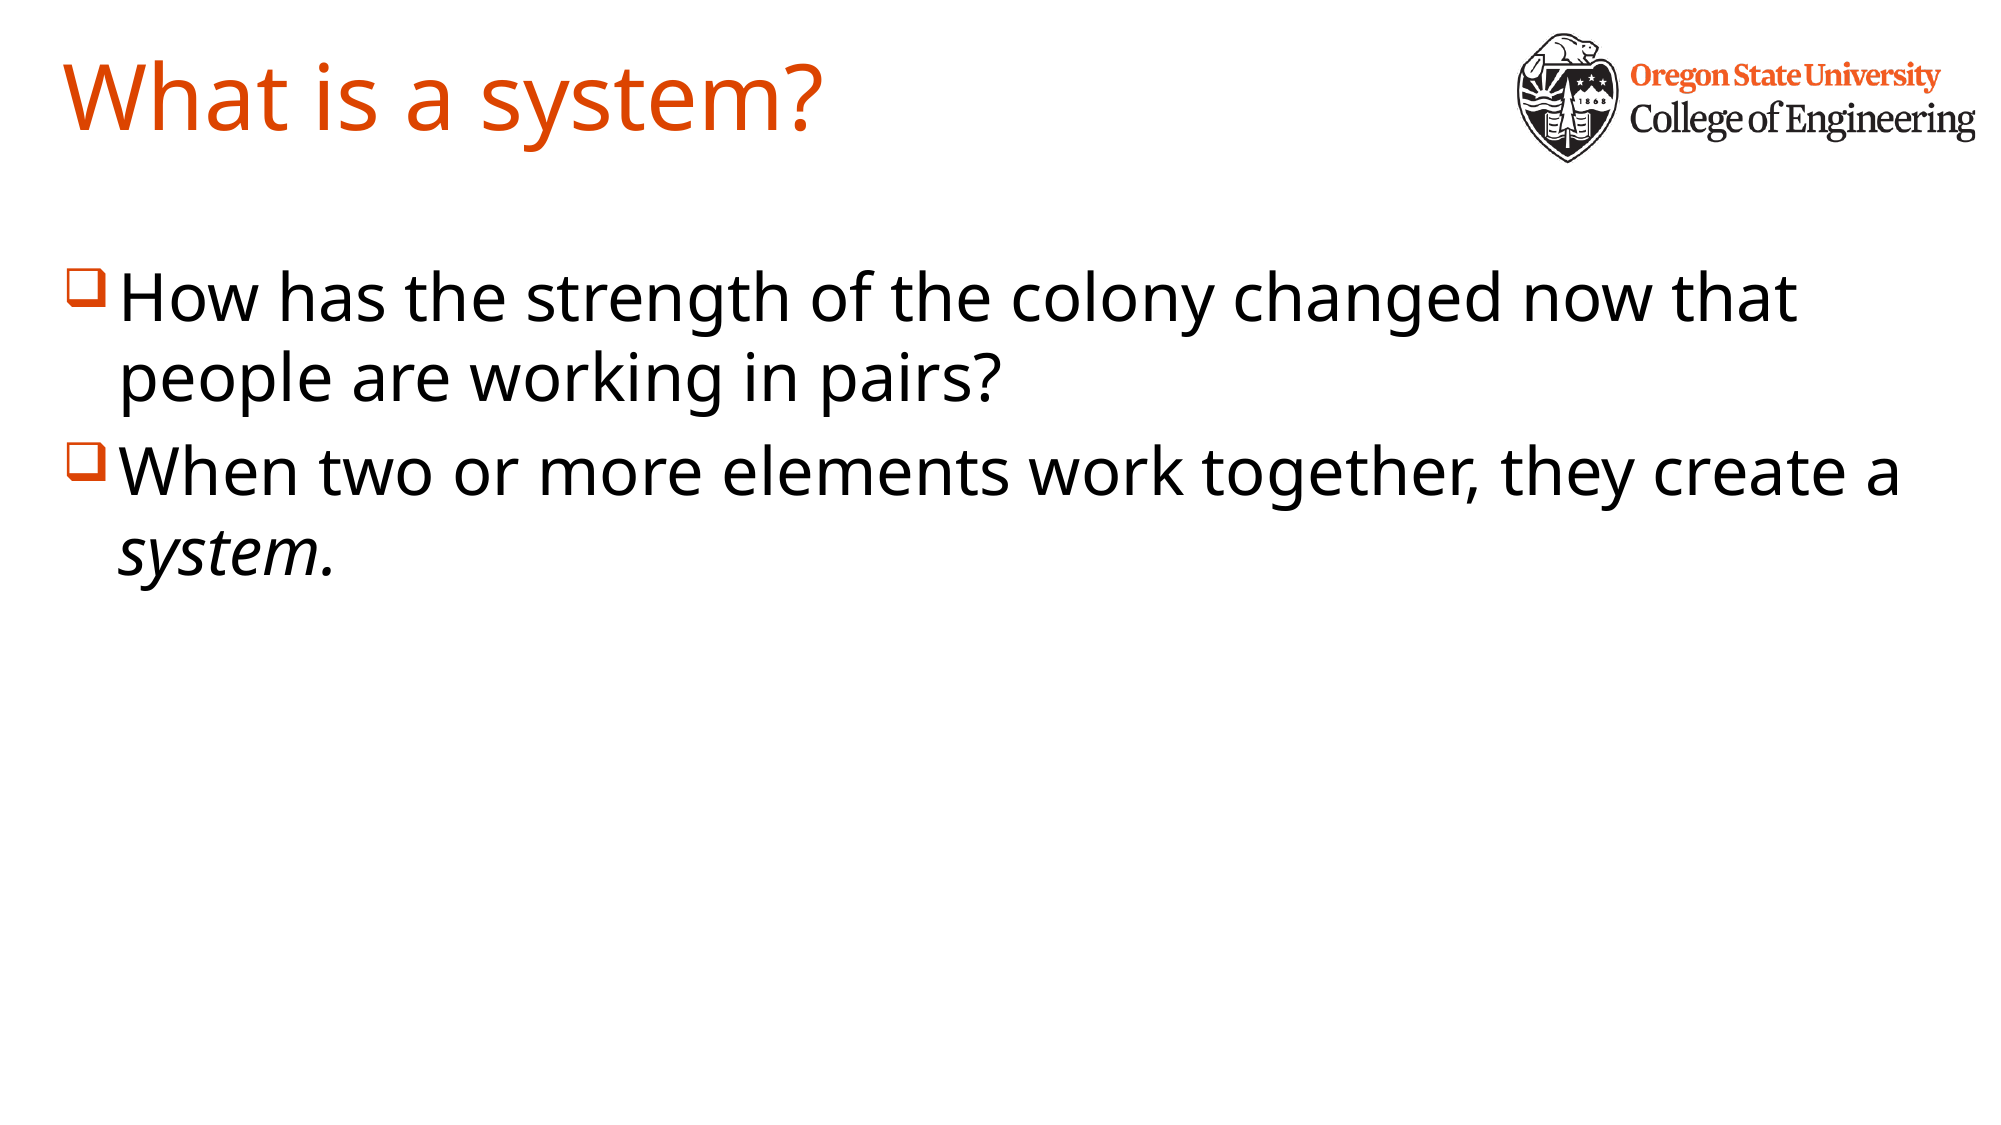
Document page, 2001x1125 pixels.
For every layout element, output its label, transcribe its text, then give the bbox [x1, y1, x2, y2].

title What is a system? [48, 31, 1490, 228]
list How has the strength of the colony changed now that people are working in pairs? When two or more elements work together, they create a system. [48, 247, 1965, 1074]
